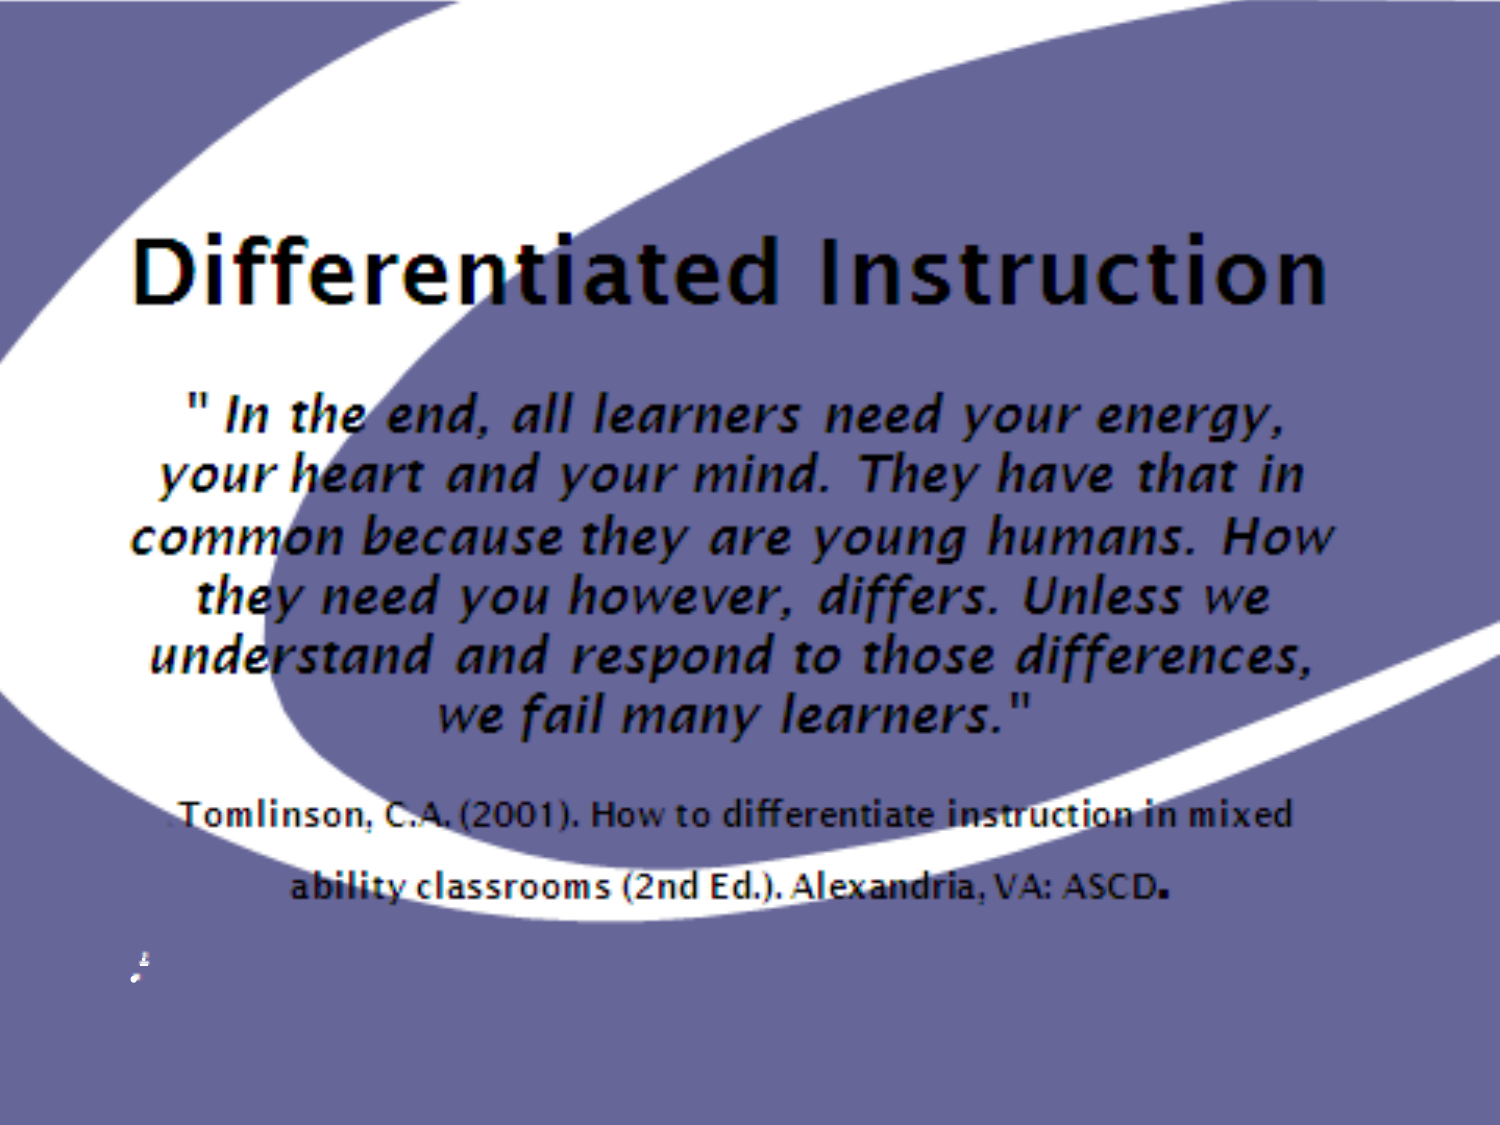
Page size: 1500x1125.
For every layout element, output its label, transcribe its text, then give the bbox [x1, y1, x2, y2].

picture [0, 0, 1500, 1125]
text_box [75, 87, 1388, 148]
text_box . [112, 924, 1463, 1000]
